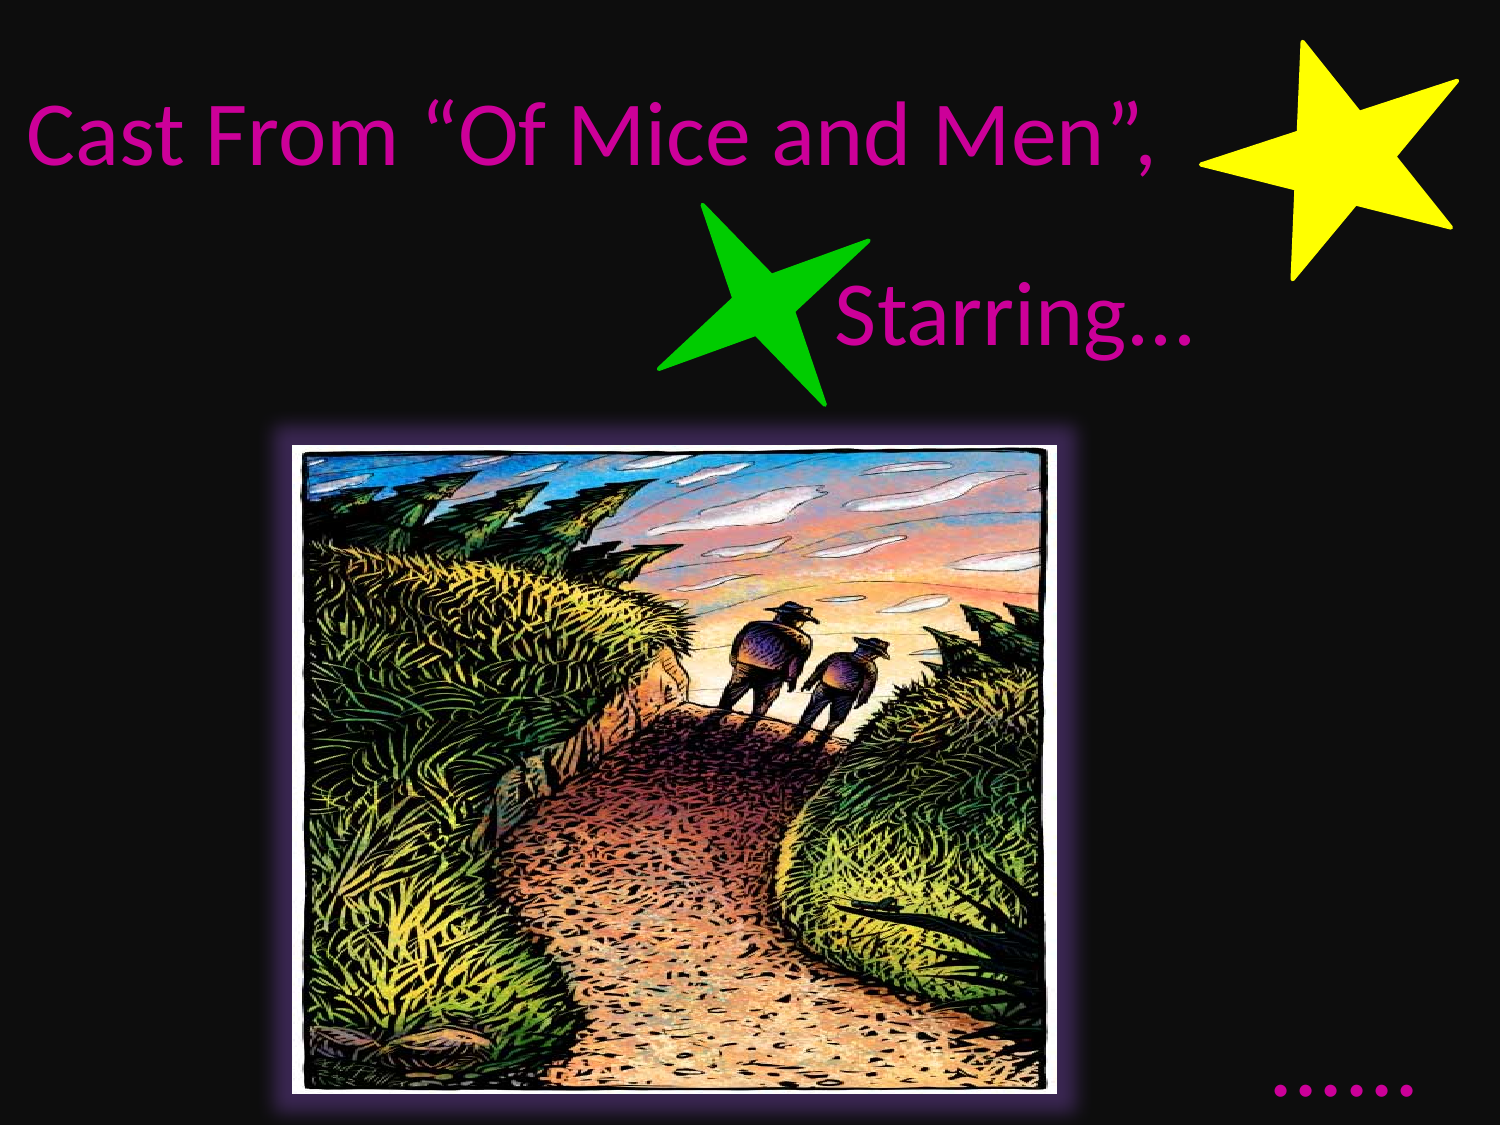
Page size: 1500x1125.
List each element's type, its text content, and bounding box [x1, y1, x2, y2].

title Cast From “Of Mice and Men”, [0, 35, 1268, 223]
text_box [656, 203, 871, 407]
text_box ...... [1253, 988, 1500, 1124]
text_box Starring... [820, 246, 1500, 371]
picture [292, 445, 1058, 1095]
text_box [1198, 39, 1459, 282]
